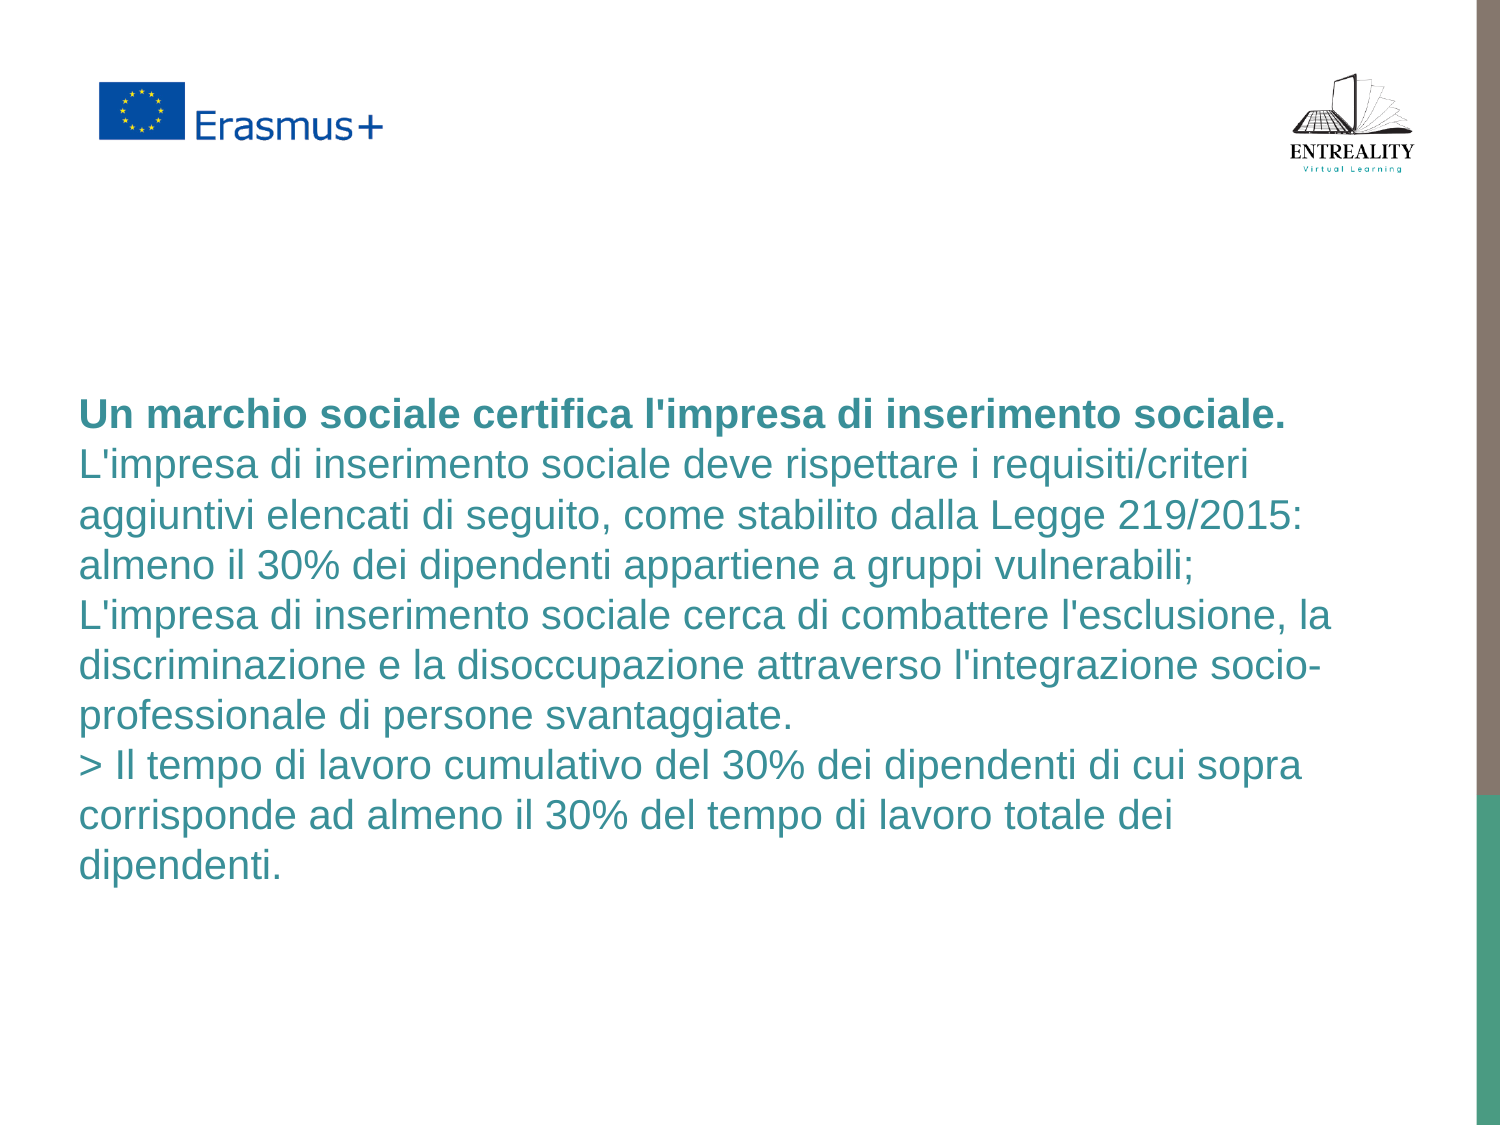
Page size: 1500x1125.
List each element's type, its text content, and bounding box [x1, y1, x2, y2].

subtitle [105, 656, 1301, 751]
picture [1246, 17, 1458, 229]
picture [81, 64, 399, 156]
title Un marchio sociale certifica l'impresa di inserimento sociale. L'impresa di inserimento sociale deve rispettare i requisiti/criteri aggiuntivi elencati di seguito, come stabilito dalla Legge 219/2015: almeno il 30% dei dipendenti appartiene a gruppi vulnerabili; L'impresa di inserimento sociale cerca di combattere l'esclusione, la discriminazione e la disoccupazione attraverso l'integrazione socio-professionale di persone svantaggiate. > Il tempo di lavoro cumulativo del 30% dei dipendenti di cui sopra corrisponde ad almeno il 30% del tempo di lavoro totale dei dipendenti. [63, 349, 1388, 926]
